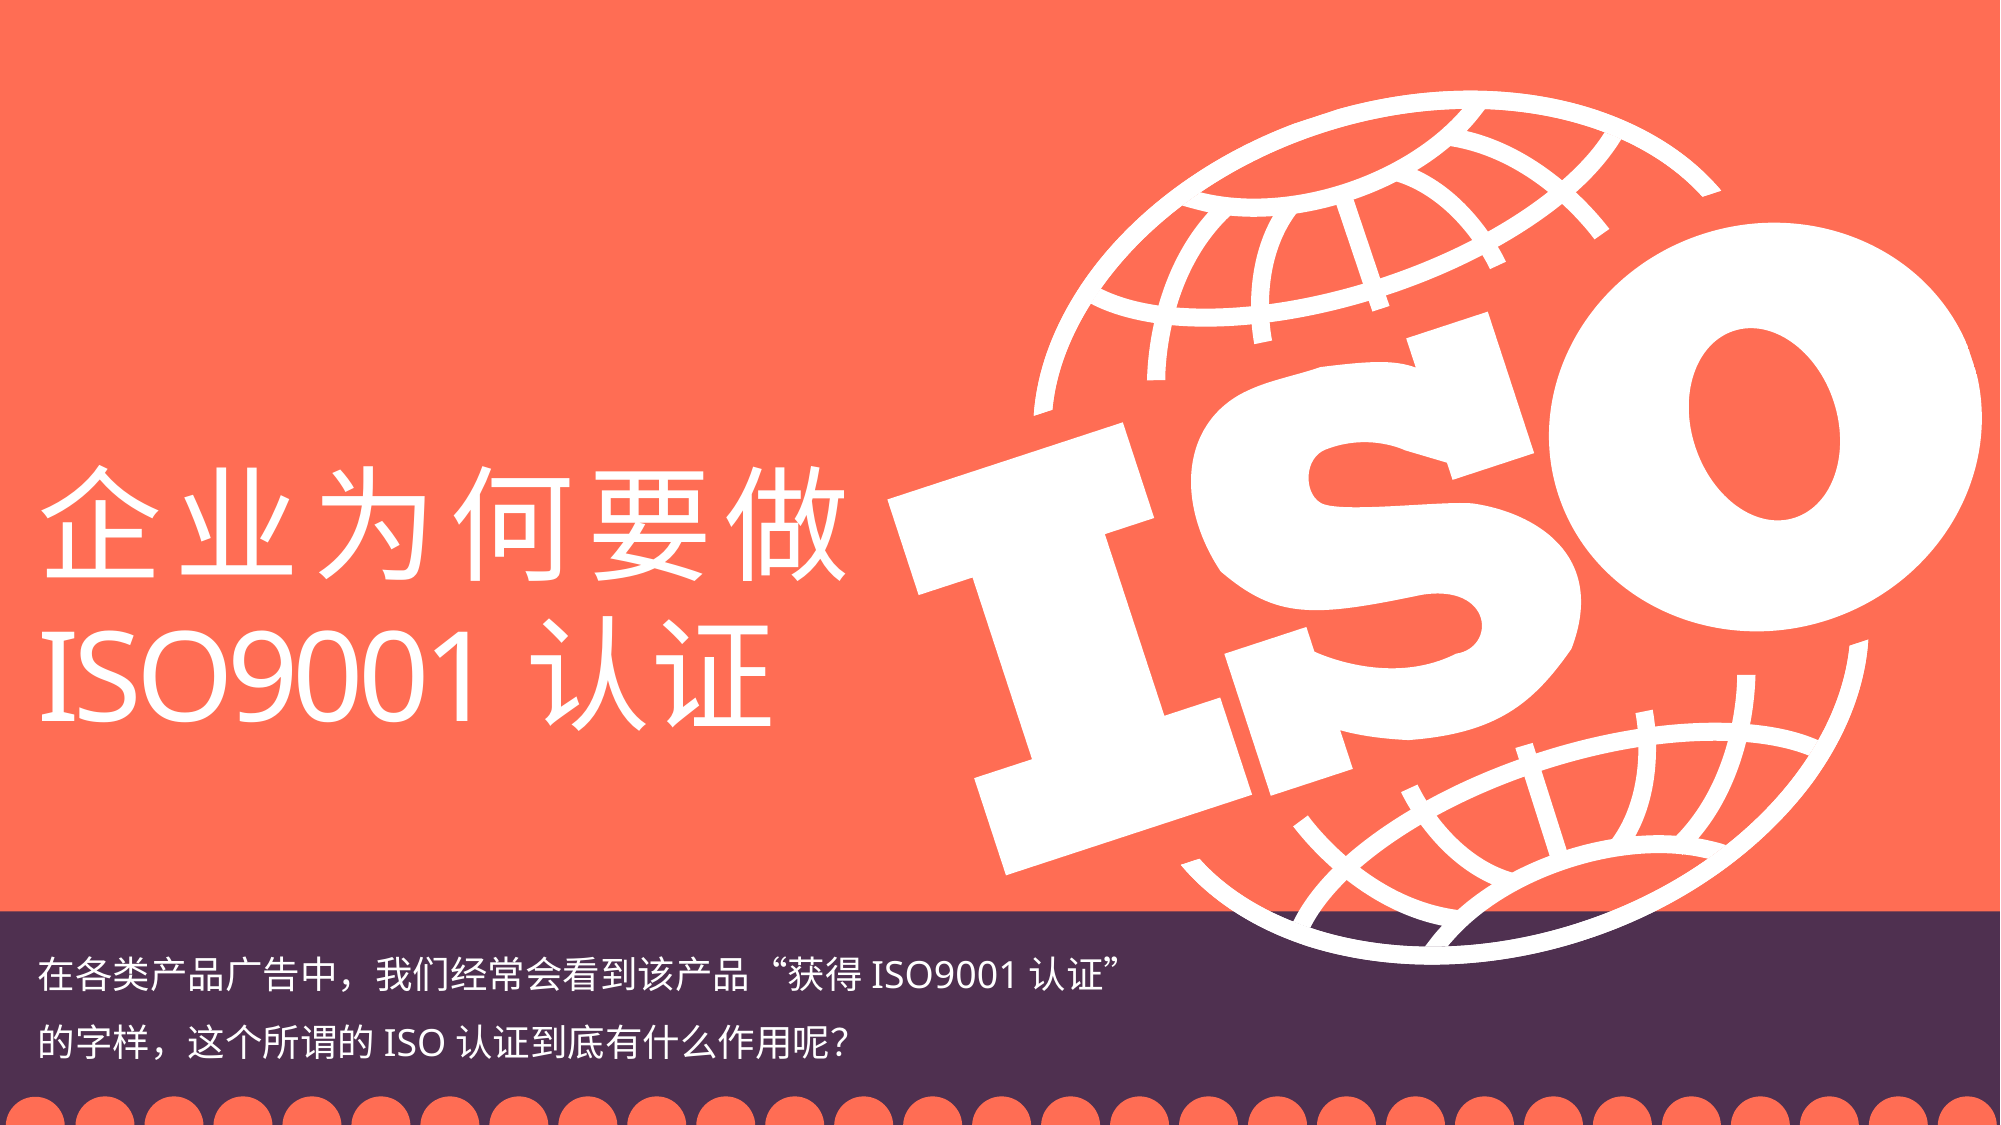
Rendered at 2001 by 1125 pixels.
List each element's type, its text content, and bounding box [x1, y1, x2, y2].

text_box 在各类产品广告中，我们经常会看到该产品“获得ISO9001认证”的字样，这个所谓的ISO认证到底有什么作用呢？ [22, 921, 1182, 1072]
text_box 企业为何要做 ISO9001认证 [22, 439, 919, 755]
picture [919, 92, 1999, 959]
text_box [0, 910, 2000, 1125]
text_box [5, 1096, 1997, 1125]
